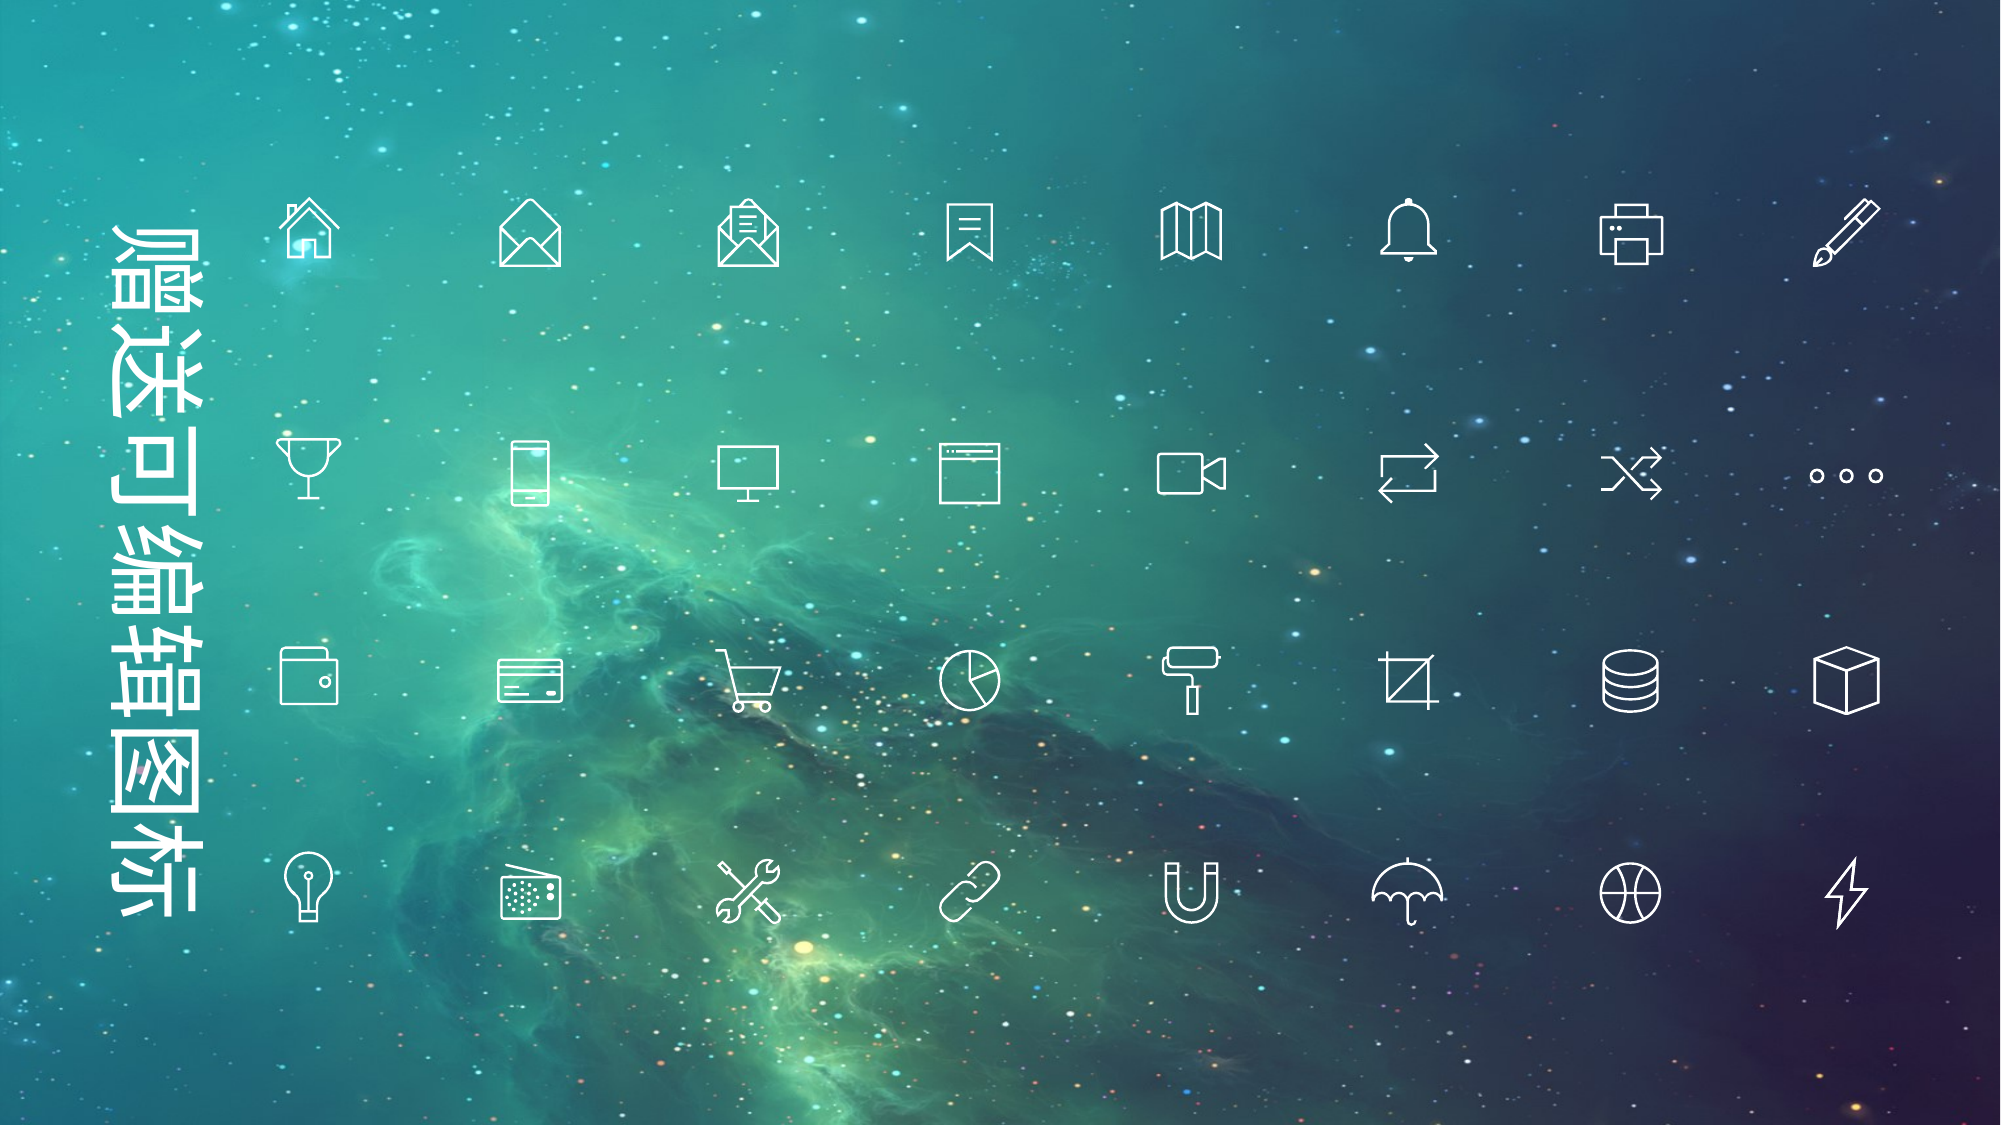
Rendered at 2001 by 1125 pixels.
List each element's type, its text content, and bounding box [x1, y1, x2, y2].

text_box [284, 851, 333, 923]
text_box [499, 198, 561, 267]
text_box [1380, 198, 1437, 262]
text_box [939, 442, 1001, 505]
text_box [937, 859, 1002, 923]
text_box [1371, 857, 1444, 926]
text_box [1156, 452, 1226, 495]
text_box [1812, 198, 1881, 267]
text_box [939, 649, 1001, 712]
text_box [1813, 646, 1880, 715]
text_box [1378, 651, 1440, 710]
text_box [1378, 442, 1440, 504]
text_box [1161, 646, 1221, 715]
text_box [500, 863, 562, 920]
text_box [715, 649, 782, 713]
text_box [279, 646, 339, 706]
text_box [497, 658, 564, 703]
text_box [1809, 468, 1884, 484]
picture [0, 0, 2001, 1125]
text_box 赠送可编辑图标 [75, 206, 227, 1022]
text_box [1160, 201, 1222, 261]
text_box [1602, 649, 1659, 713]
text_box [278, 196, 340, 259]
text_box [1601, 446, 1663, 501]
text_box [946, 203, 993, 263]
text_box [1599, 203, 1664, 266]
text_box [510, 440, 550, 507]
text_box [717, 445, 779, 502]
text_box [1164, 862, 1219, 924]
text_box [275, 438, 342, 500]
text_box [1599, 862, 1662, 924]
text_box [715, 858, 782, 925]
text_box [717, 198, 779, 267]
text_box [1824, 856, 1869, 930]
